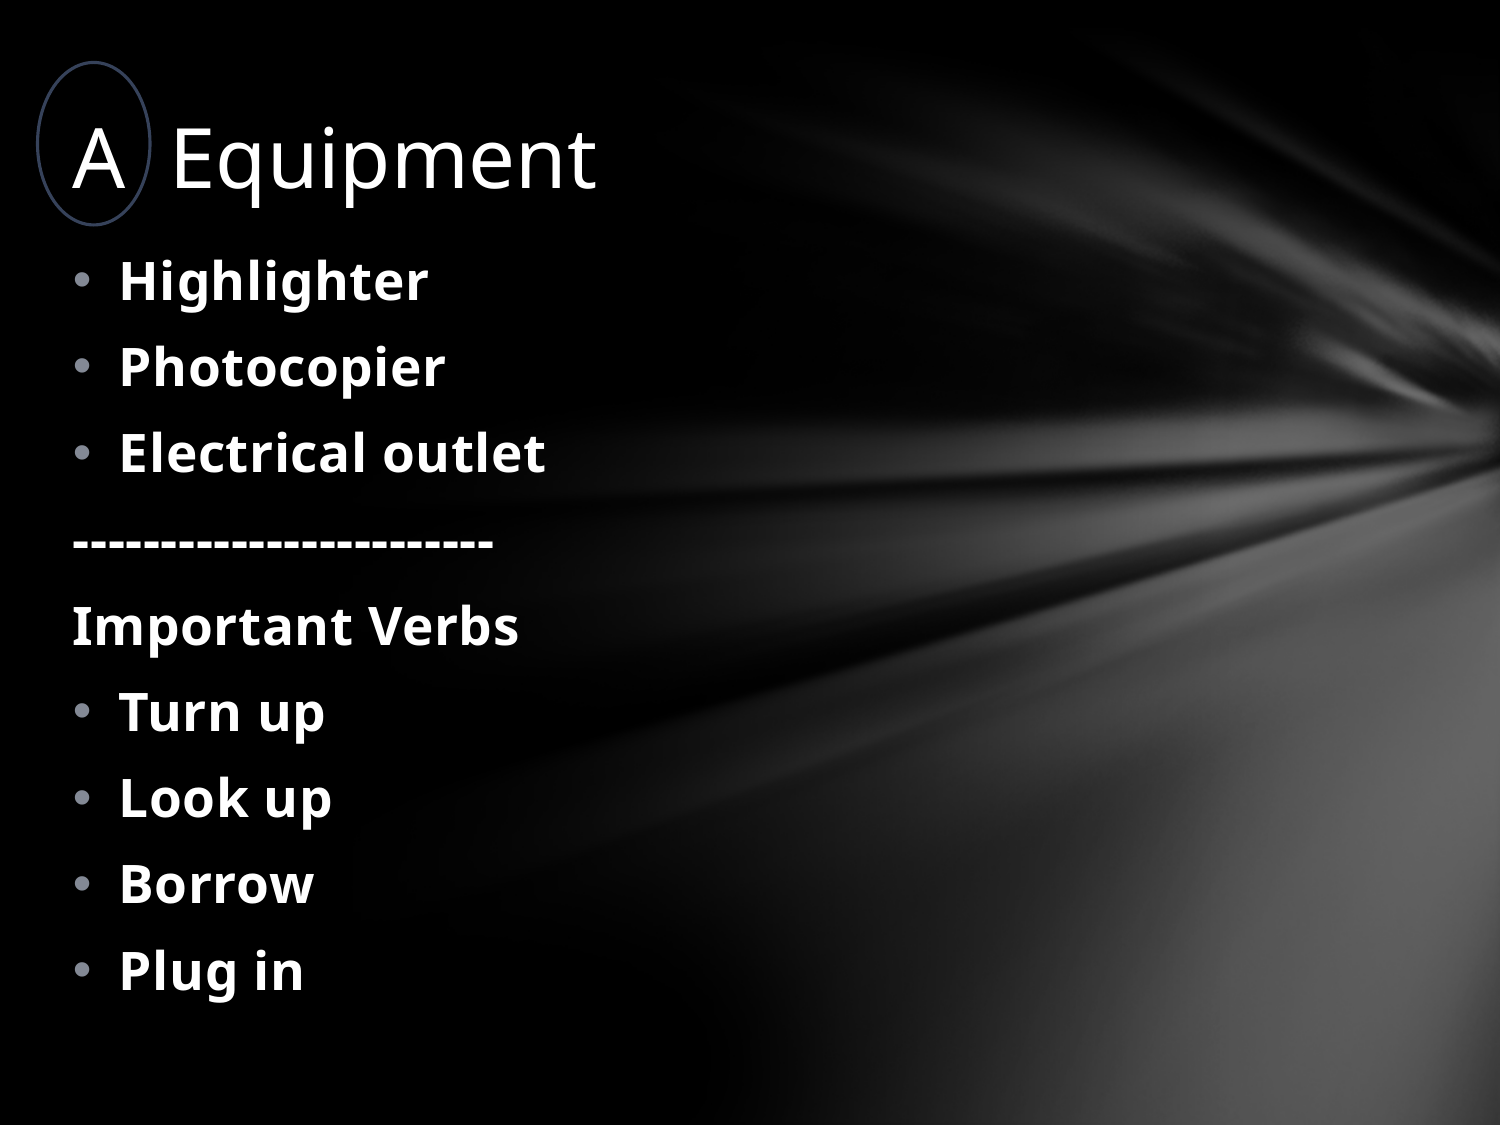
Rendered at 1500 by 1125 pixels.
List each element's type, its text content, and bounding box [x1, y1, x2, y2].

text_box [35, 60, 152, 227]
title A Equipment [57, 37, 1318, 213]
list Highlighter Photocopier Electrical outlet ------------------------ Important Verbs Turn up Look up Borrow Plug in [57, 239, 1318, 1015]
